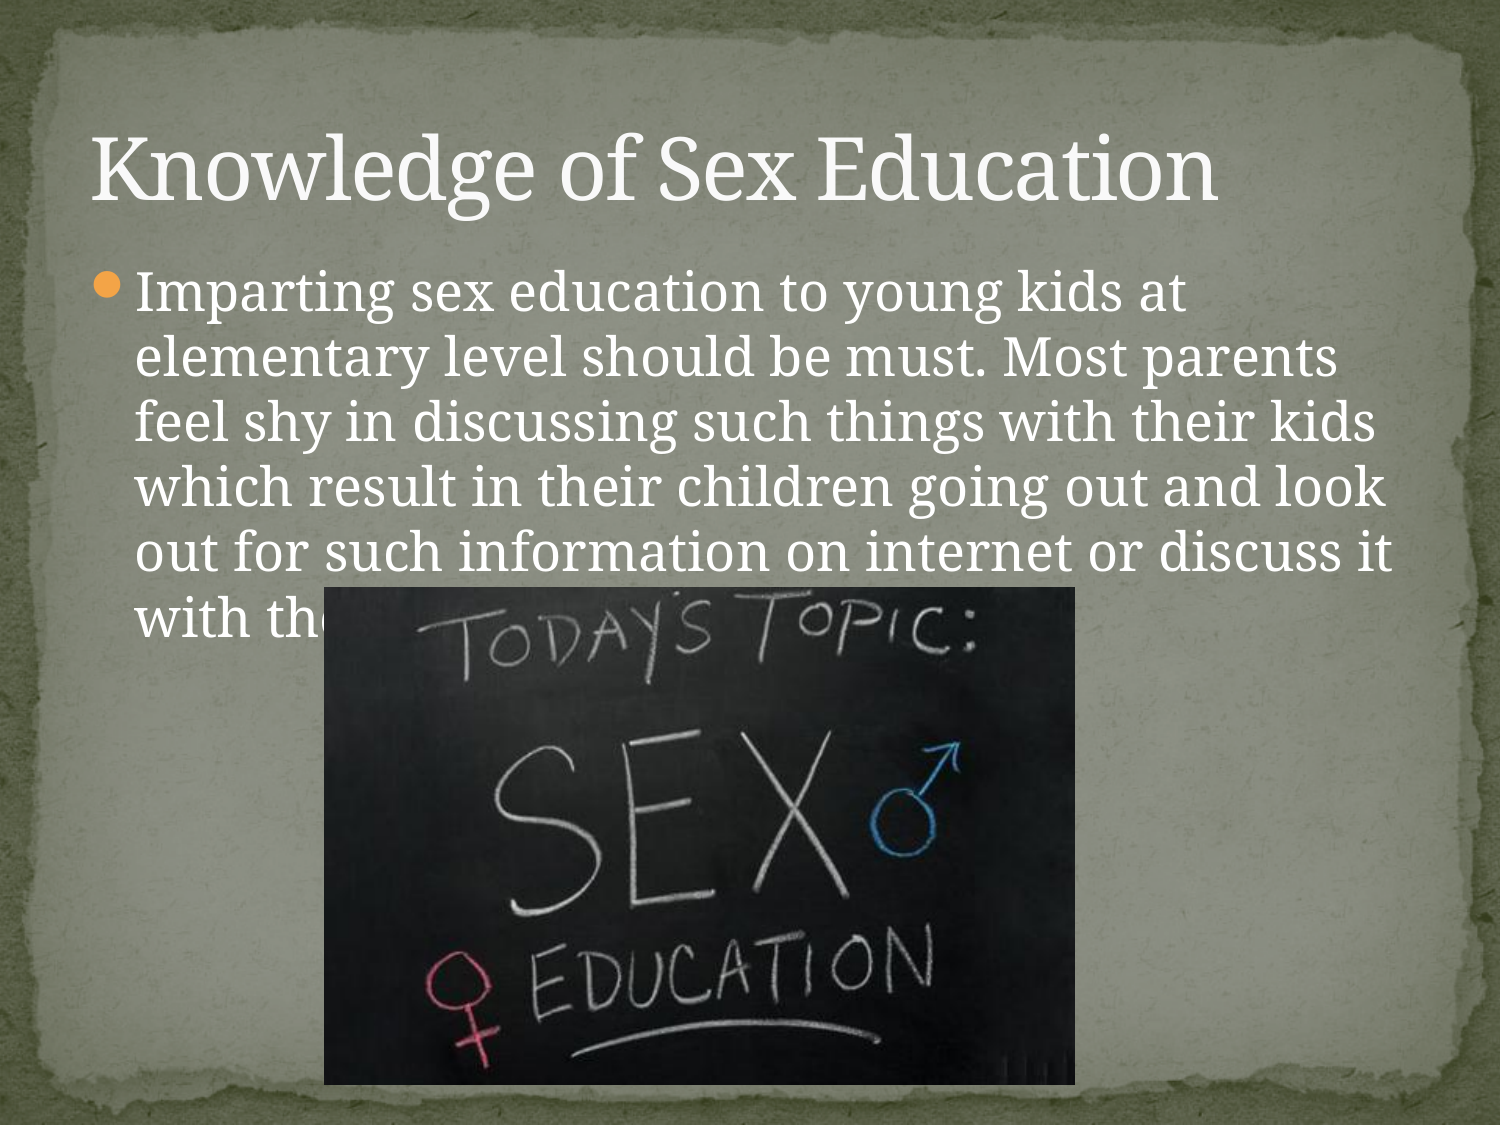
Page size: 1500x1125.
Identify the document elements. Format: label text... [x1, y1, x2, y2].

title Knowledge of Sex Education [74, 24, 1425, 225]
picture [324, 587, 1075, 1085]
list Imparting sex education to young kids at elementary level should be must. Most parents feel shy in discussing such things with their kids which result in their children going out and look out for such information on internet or discuss it with their peers. [75, 249, 1425, 1000]
